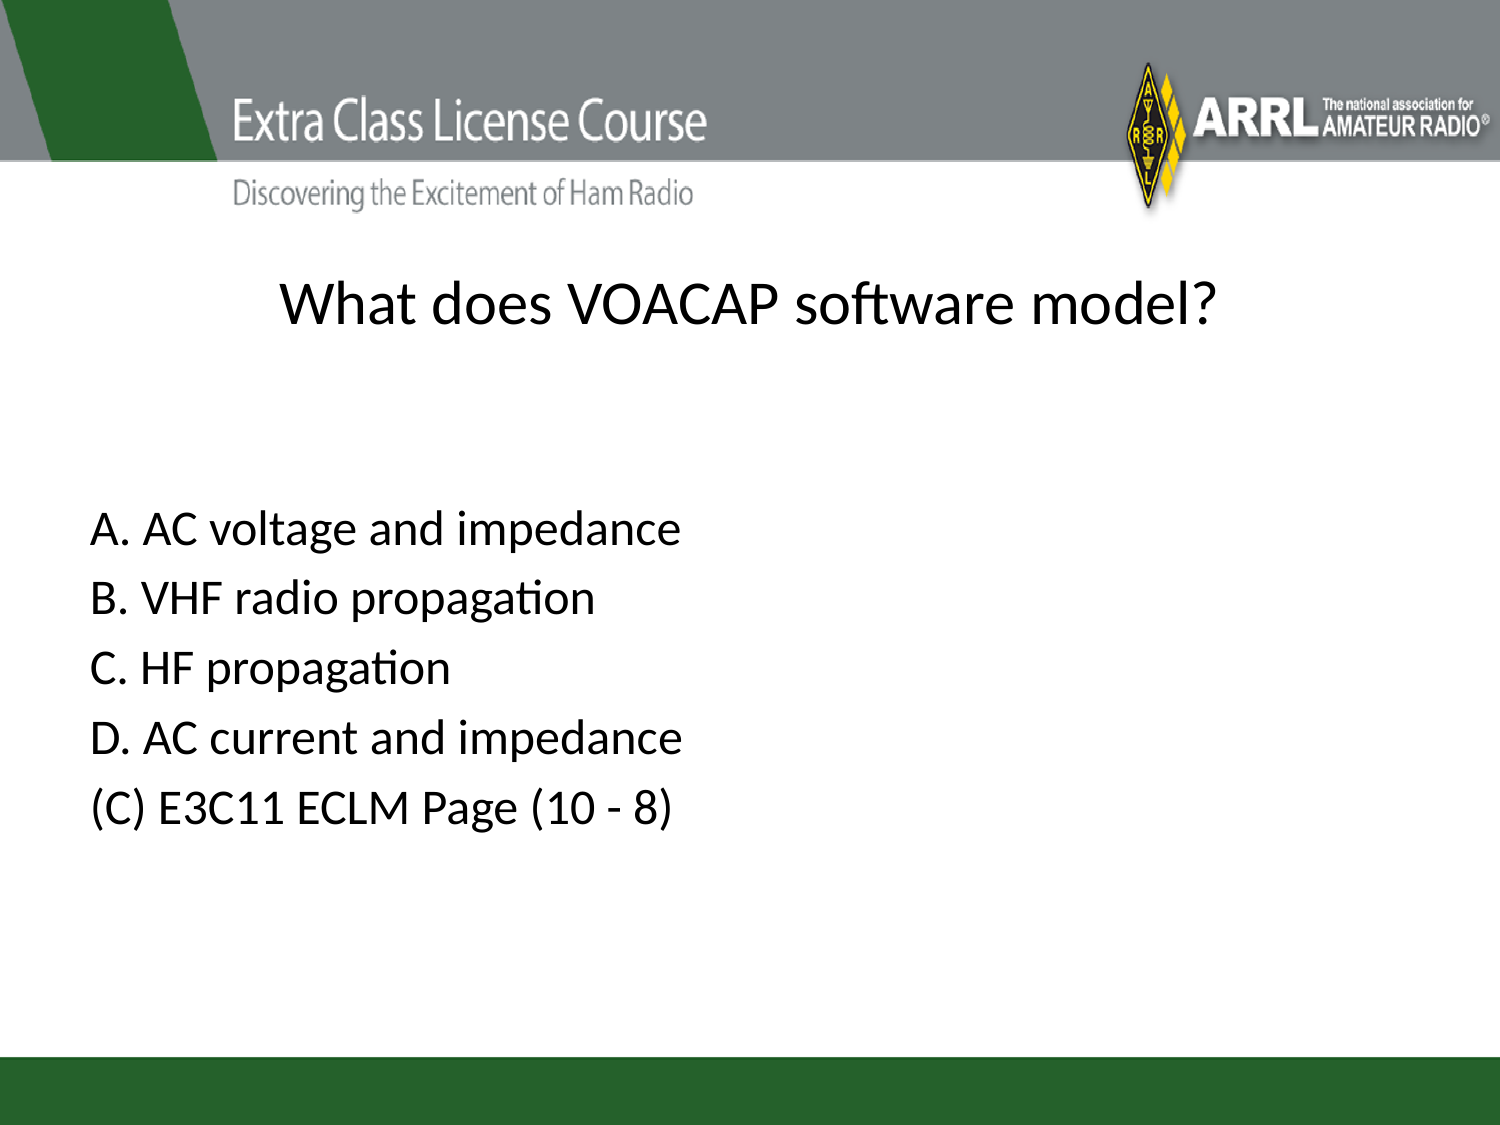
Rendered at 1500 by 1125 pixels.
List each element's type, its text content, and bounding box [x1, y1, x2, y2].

list A. AC voltage and impedance B. VHF radio propagation C. HF propagation D. AC current and impedance (C) E3C11 ECLM Page (10 - 8) [75, 487, 1425, 1005]
picture [0, 0, 1500, 1125]
title What does VOACAP software model? [75, 254, 1425, 435]
